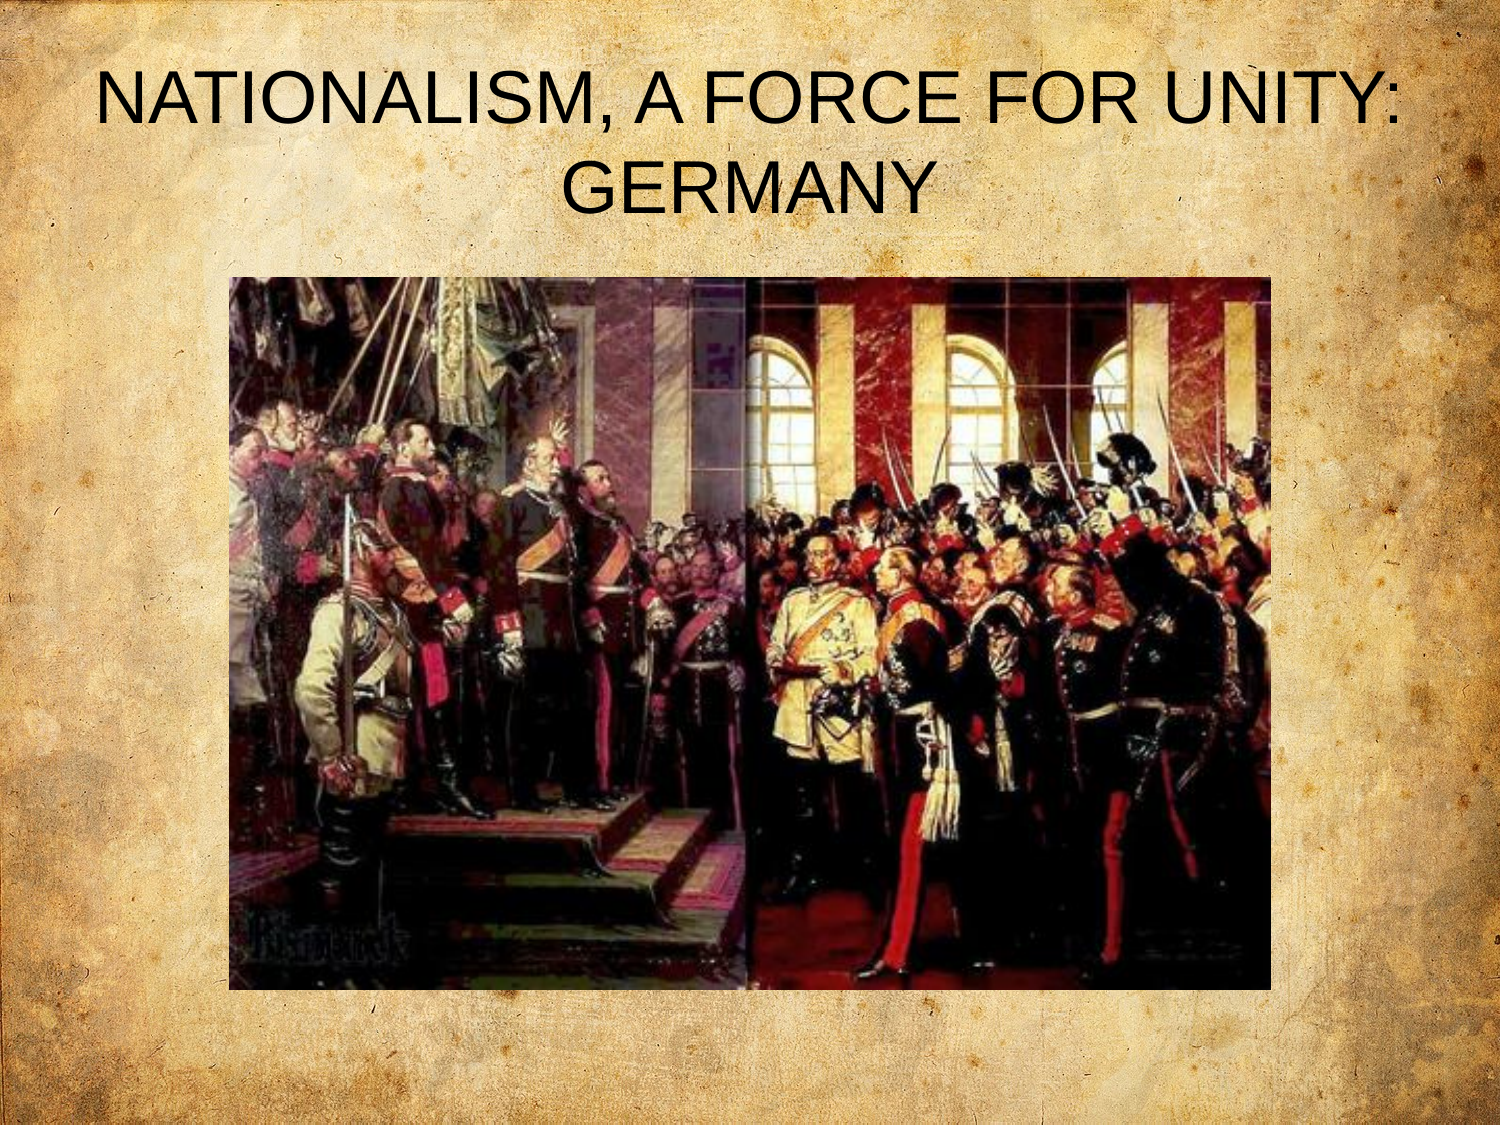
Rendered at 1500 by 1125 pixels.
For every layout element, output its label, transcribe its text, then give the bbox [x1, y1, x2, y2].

title NATIONALISM, A FORCE FOR UNITY: GERMANY [75, 45, 1425, 233]
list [228, 277, 1272, 991]
picture [0, 0, 1500, 1125]
